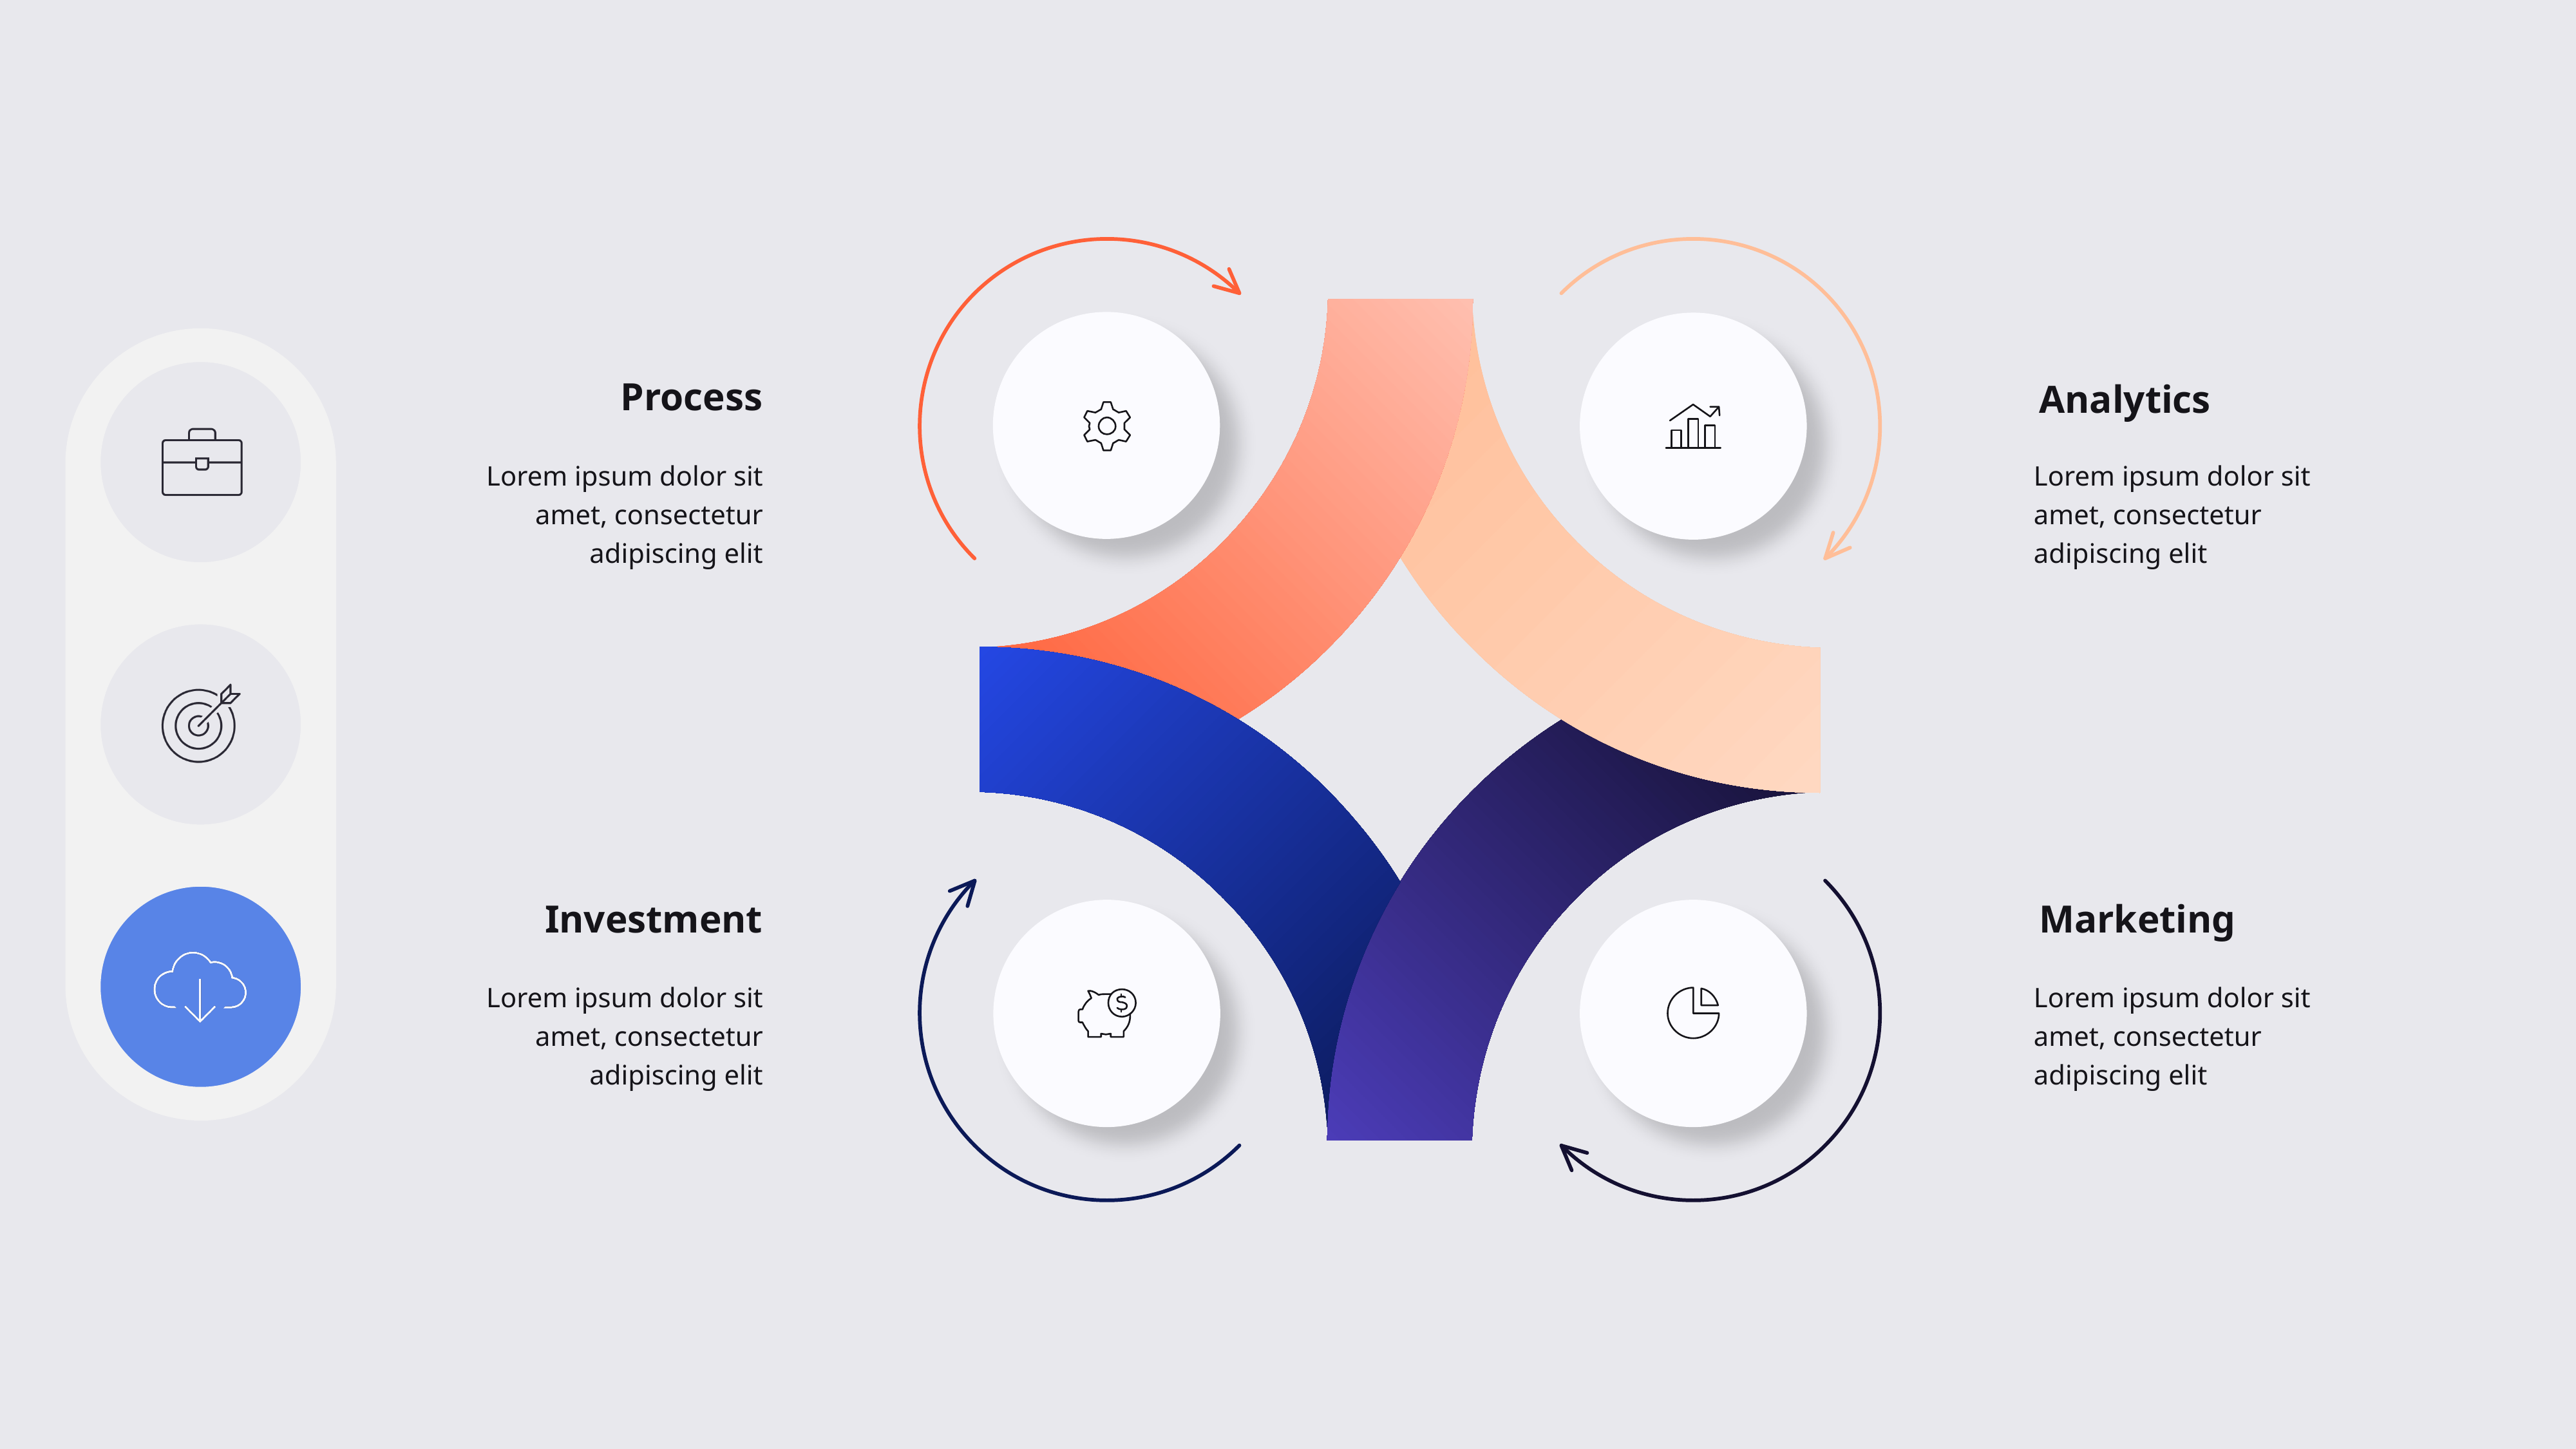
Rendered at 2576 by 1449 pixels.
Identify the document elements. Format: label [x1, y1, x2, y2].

text_box [2014, 371, 2392, 634]
text_box [974, 559, 980, 564]
text_box [422, 891, 782, 1155]
text_box [901, 880, 1240, 1219]
text_box [102, 887, 300, 1086]
text_box [901, 220, 1240, 559]
picture [151, 938, 249, 1036]
text_box [422, 368, 782, 634]
text_box [1240, 294, 1246, 299]
picture [151, 676, 249, 773]
text_box [64, 327, 337, 1122]
picture [151, 415, 249, 512]
text_box [2014, 891, 2392, 1155]
text_box [1561, 880, 1899, 1219]
text_box [980, 299, 1821, 1141]
text_box [1561, 220, 1899, 559]
